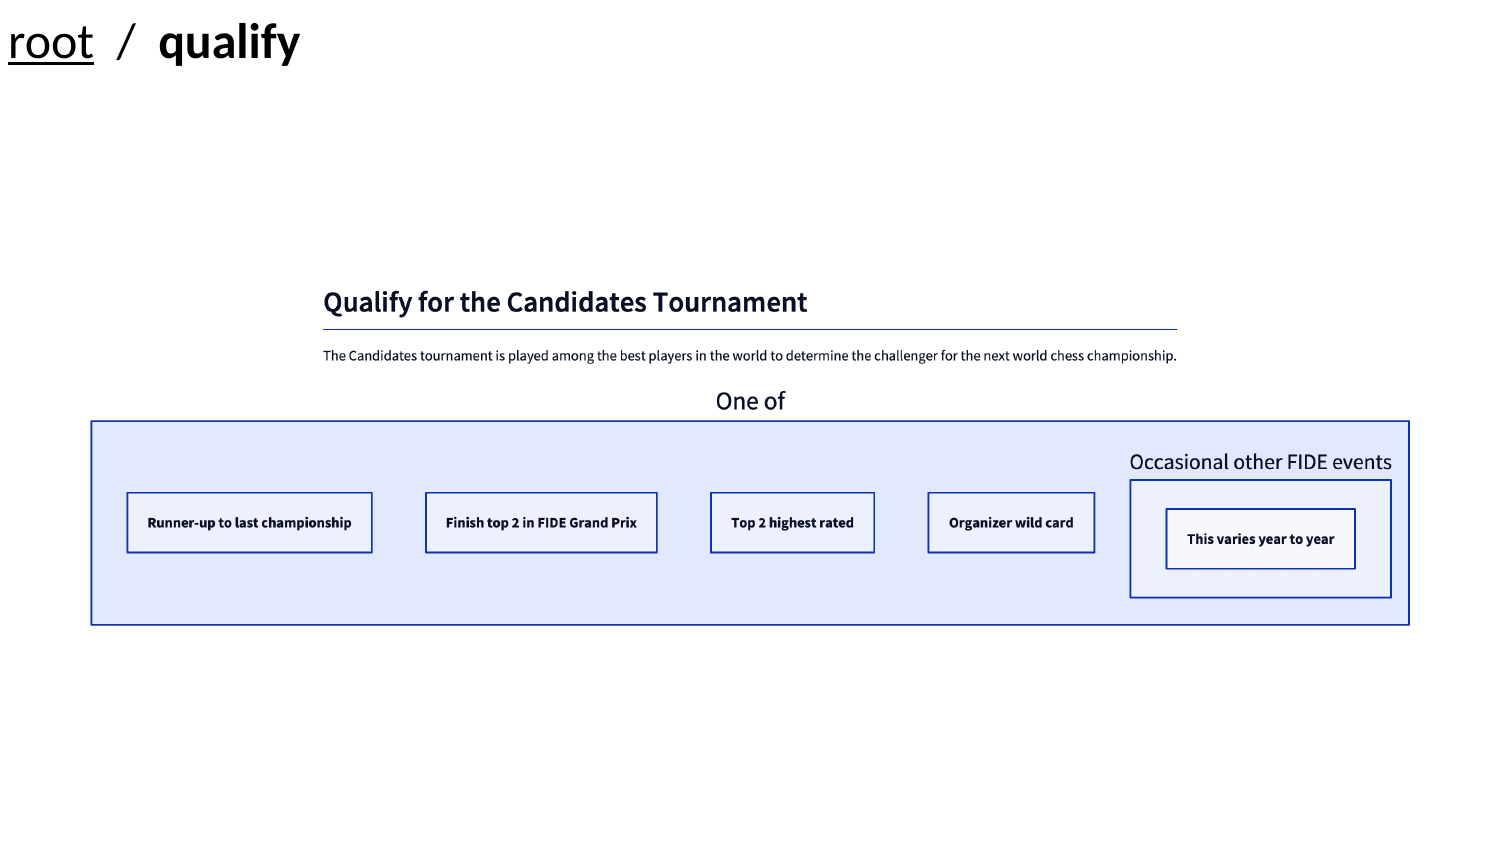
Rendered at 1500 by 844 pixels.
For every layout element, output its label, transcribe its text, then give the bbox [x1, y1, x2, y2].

picture [0, 192, 1500, 716]
text_box root / qualify [0, 0, 1500, 76]
